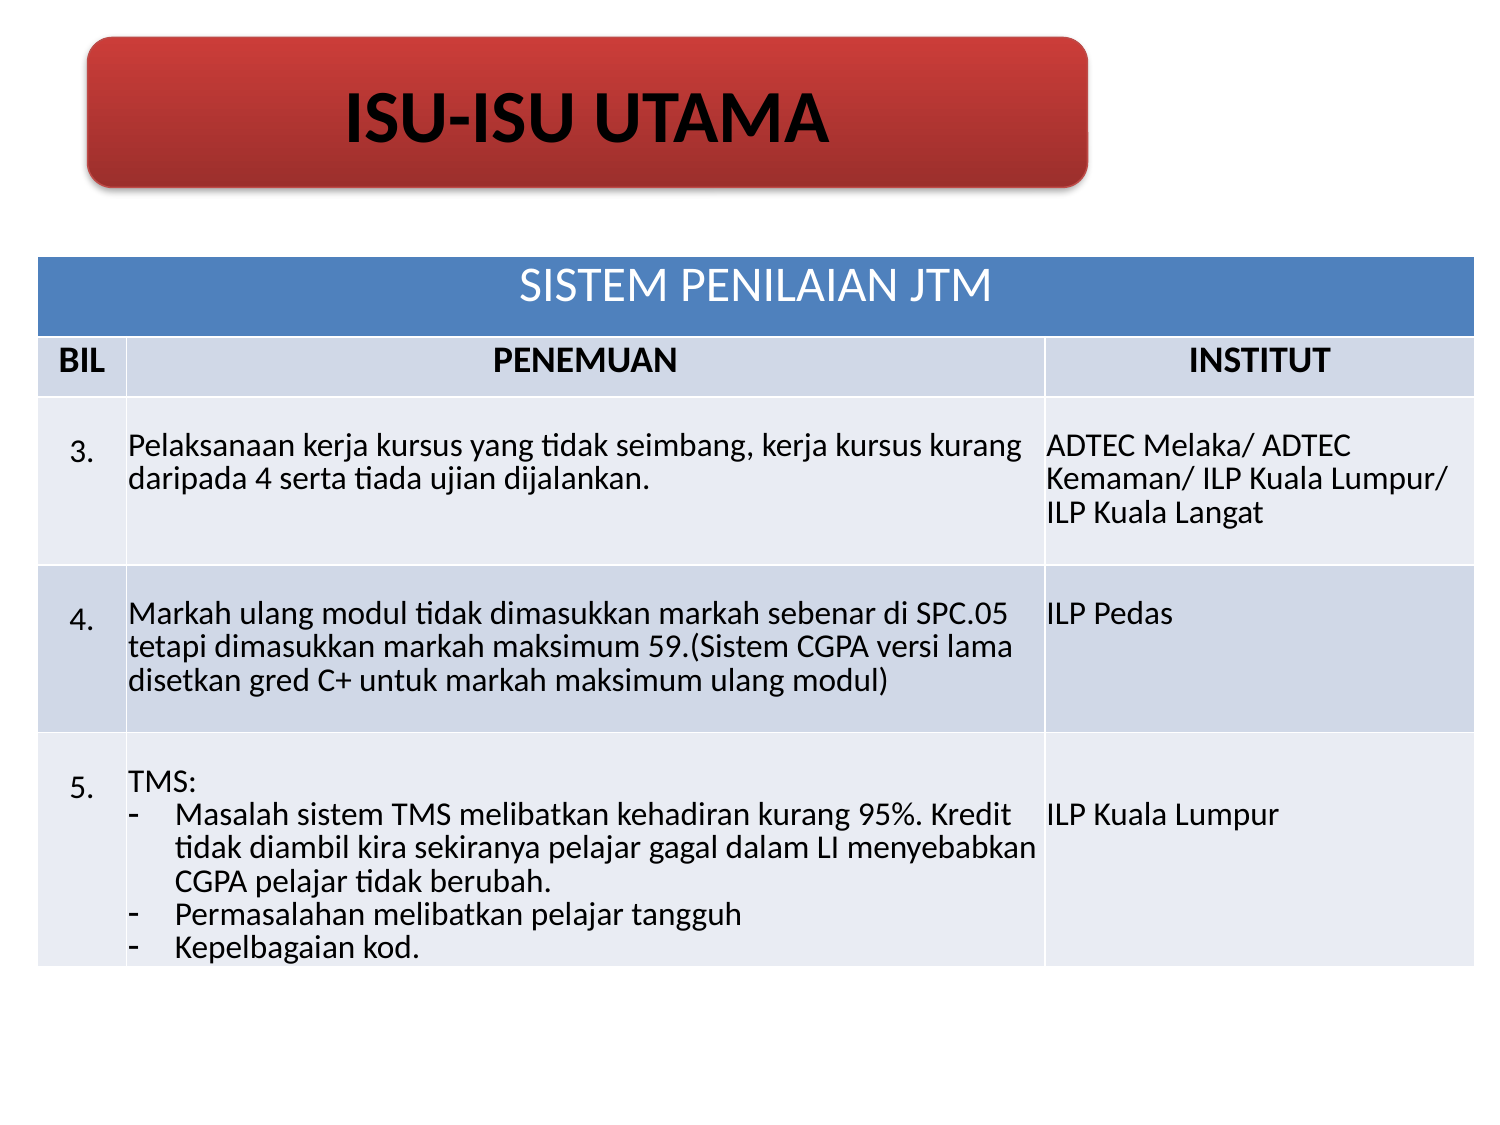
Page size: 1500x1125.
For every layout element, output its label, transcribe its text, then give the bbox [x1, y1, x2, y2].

text_box ISU-ISU UTAMA [86, 36, 1089, 189]
table_cell Markah ulang modul tidak dimasukkan markah sebenar di SPC.05 tetapi dimasukkan markah maksimum 59.(Sistem CGPA versi lama disetkan gred C+ untuk markah maksimum ulang modul) [127, 566, 1044, 732]
table_header SISTEM PENILAIAN JTM [38, 257, 1474, 336]
table_cell ADTEC Melaka/ ADTEC Kemaman/ ILP Kuala Lumpur/ ILP Kuala Langat [1046, 398, 1474, 564]
table_cell TMS: Masalah sistem TMS melibatkan kehadiran kurang 95%. Kredit tidak diambil kira sekiranya pelajar gagal dalam LI menyebabkan CGPA pelajar tidak berubah. Permasalahan melibatkan pelajar tangguh Kepelbagaian kod. [127, 733, 1044, 966]
table_cell Pelaksanaan kerja kursus yang tidak seimbang, kerja kursus kurang daripada 4 serta tiada ujian dijalankan. [127, 398, 1044, 564]
table_cell BIL [38, 338, 126, 396]
table_cell INSTITUT [1046, 338, 1474, 396]
table_cell PENEMUAN [127, 338, 1044, 396]
table_cell ILP Kuala Lumpur [1046, 733, 1474, 966]
table_cell 5. [38, 733, 126, 966]
table_cell 4. [38, 566, 126, 732]
table_cell ILP Pedas [1046, 566, 1474, 732]
table_cell 3. [38, 398, 126, 564]
